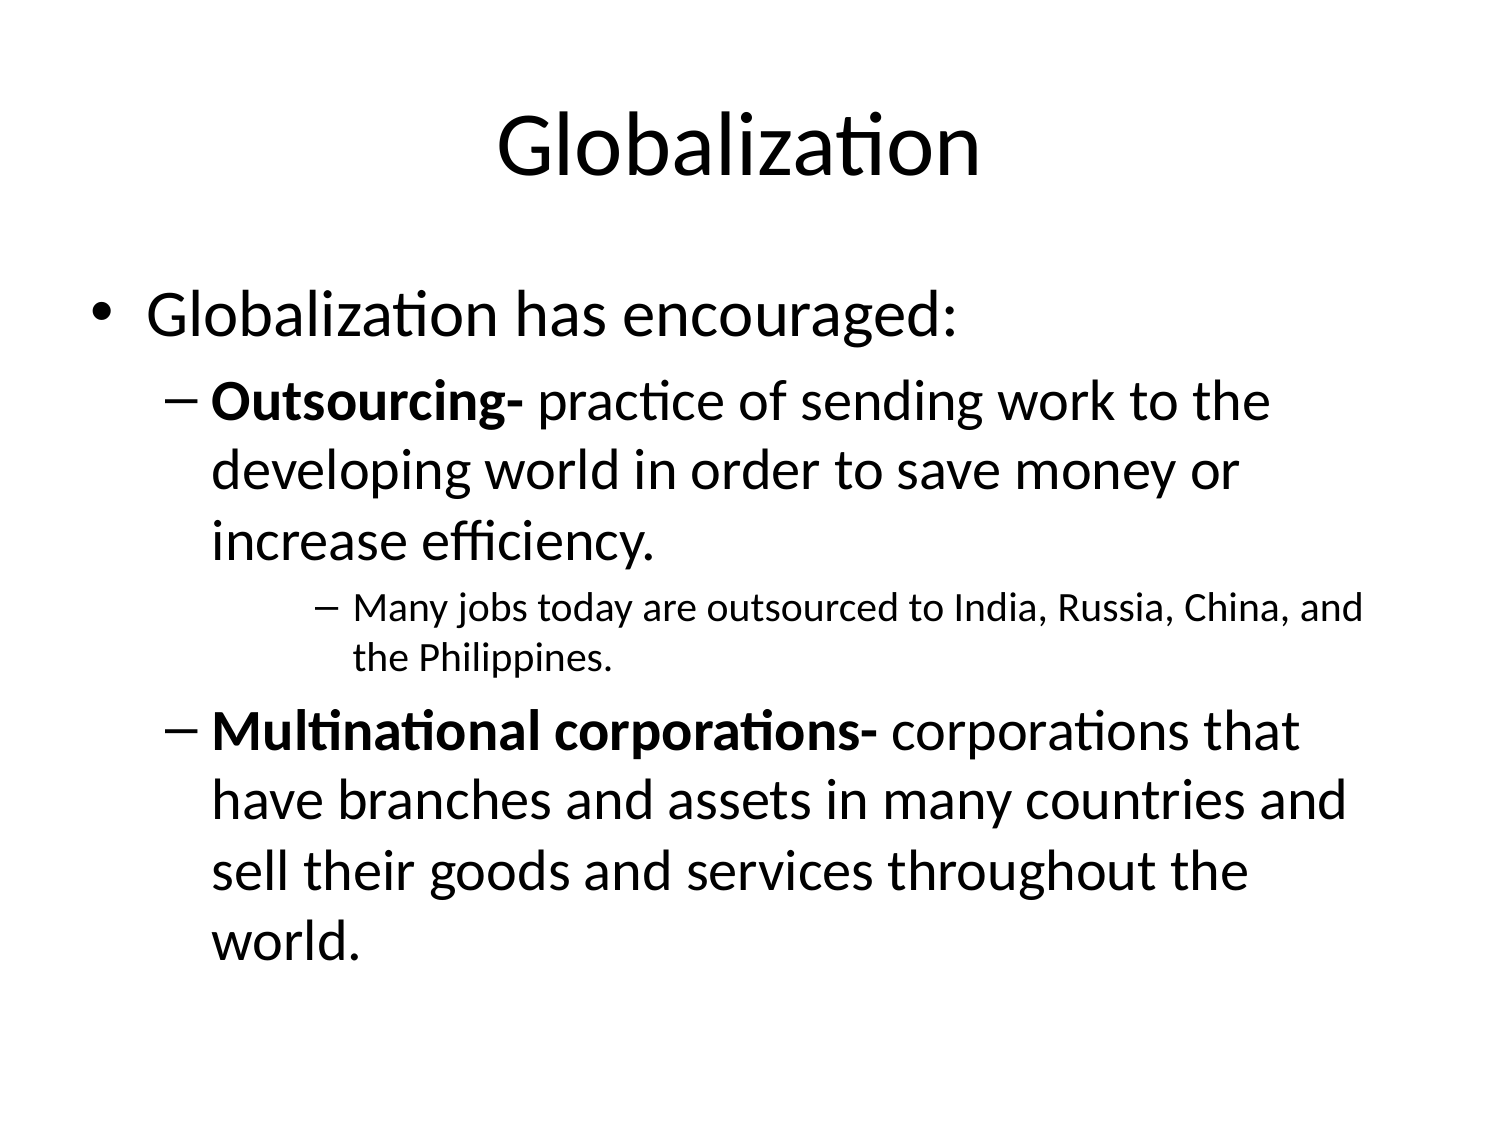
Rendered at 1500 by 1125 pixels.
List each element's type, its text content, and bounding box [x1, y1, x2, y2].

title Globalization [75, 45, 1425, 233]
list Globalization has encouraged: Outsourcing- practice of sending work to the developing world in order to save money or increase efficiency. Many jobs today are outsourced to India, Russia, China, and the Philippines. Multinational corporations- corporations that have branches and assets in many countries and sell their goods and services throughout the world. [75, 262, 1425, 1005]
